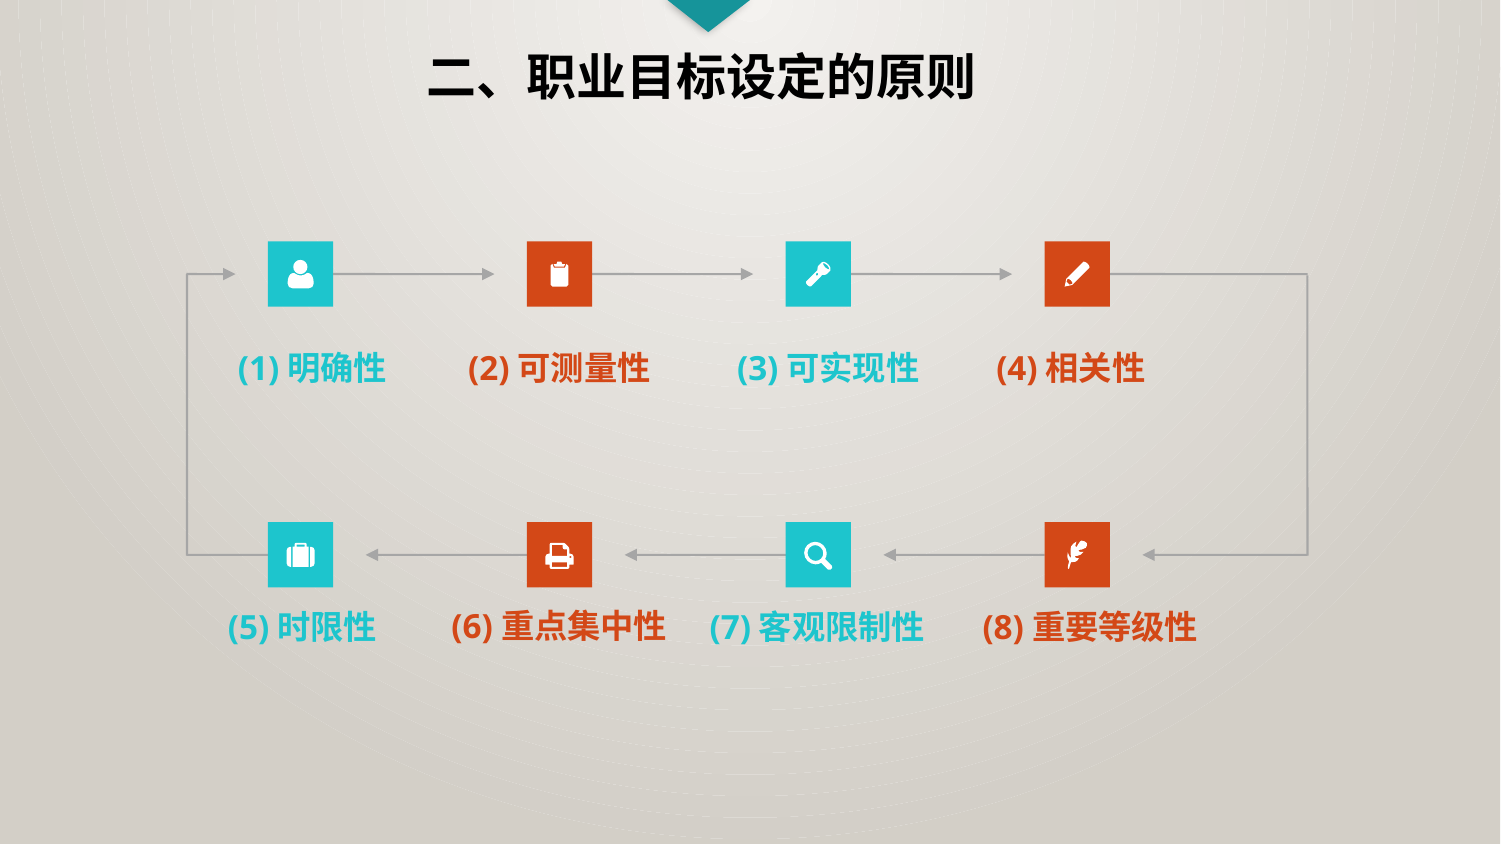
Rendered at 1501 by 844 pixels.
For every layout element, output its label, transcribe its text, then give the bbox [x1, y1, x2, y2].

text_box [785, 241, 851, 307]
text_box 二、职业目标设定的原则 [411, 38, 1007, 113]
text_box (6)重点集中性 [435, 589, 683, 655]
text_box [785, 522, 851, 588]
text_box [665, 0, 752, 34]
text_box [186, 267, 236, 281]
text_box [334, 267, 495, 281]
text_box [624, 548, 785, 562]
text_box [267, 522, 334, 588]
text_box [1044, 241, 1110, 307]
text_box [267, 241, 334, 307]
text_box [593, 267, 754, 281]
text_box (3)可实现性 [712, 332, 935, 436]
text_box (7)客观限制性 [693, 591, 941, 657]
text_box (1)明确性 [201, 332, 424, 436]
text_box [1142, 548, 1308, 562]
text_box (4)相关性 [959, 332, 1182, 436]
text_box (8)重要等级性 [966, 591, 1214, 664]
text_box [1044, 522, 1110, 588]
text_box (2)可测量性 [448, 332, 671, 436]
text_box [526, 241, 593, 307]
text_box [851, 267, 1013, 281]
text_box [526, 522, 593, 588]
text_box [365, 548, 526, 562]
text_box [883, 548, 1044, 562]
text_box (5)时限性 [191, 590, 414, 656]
